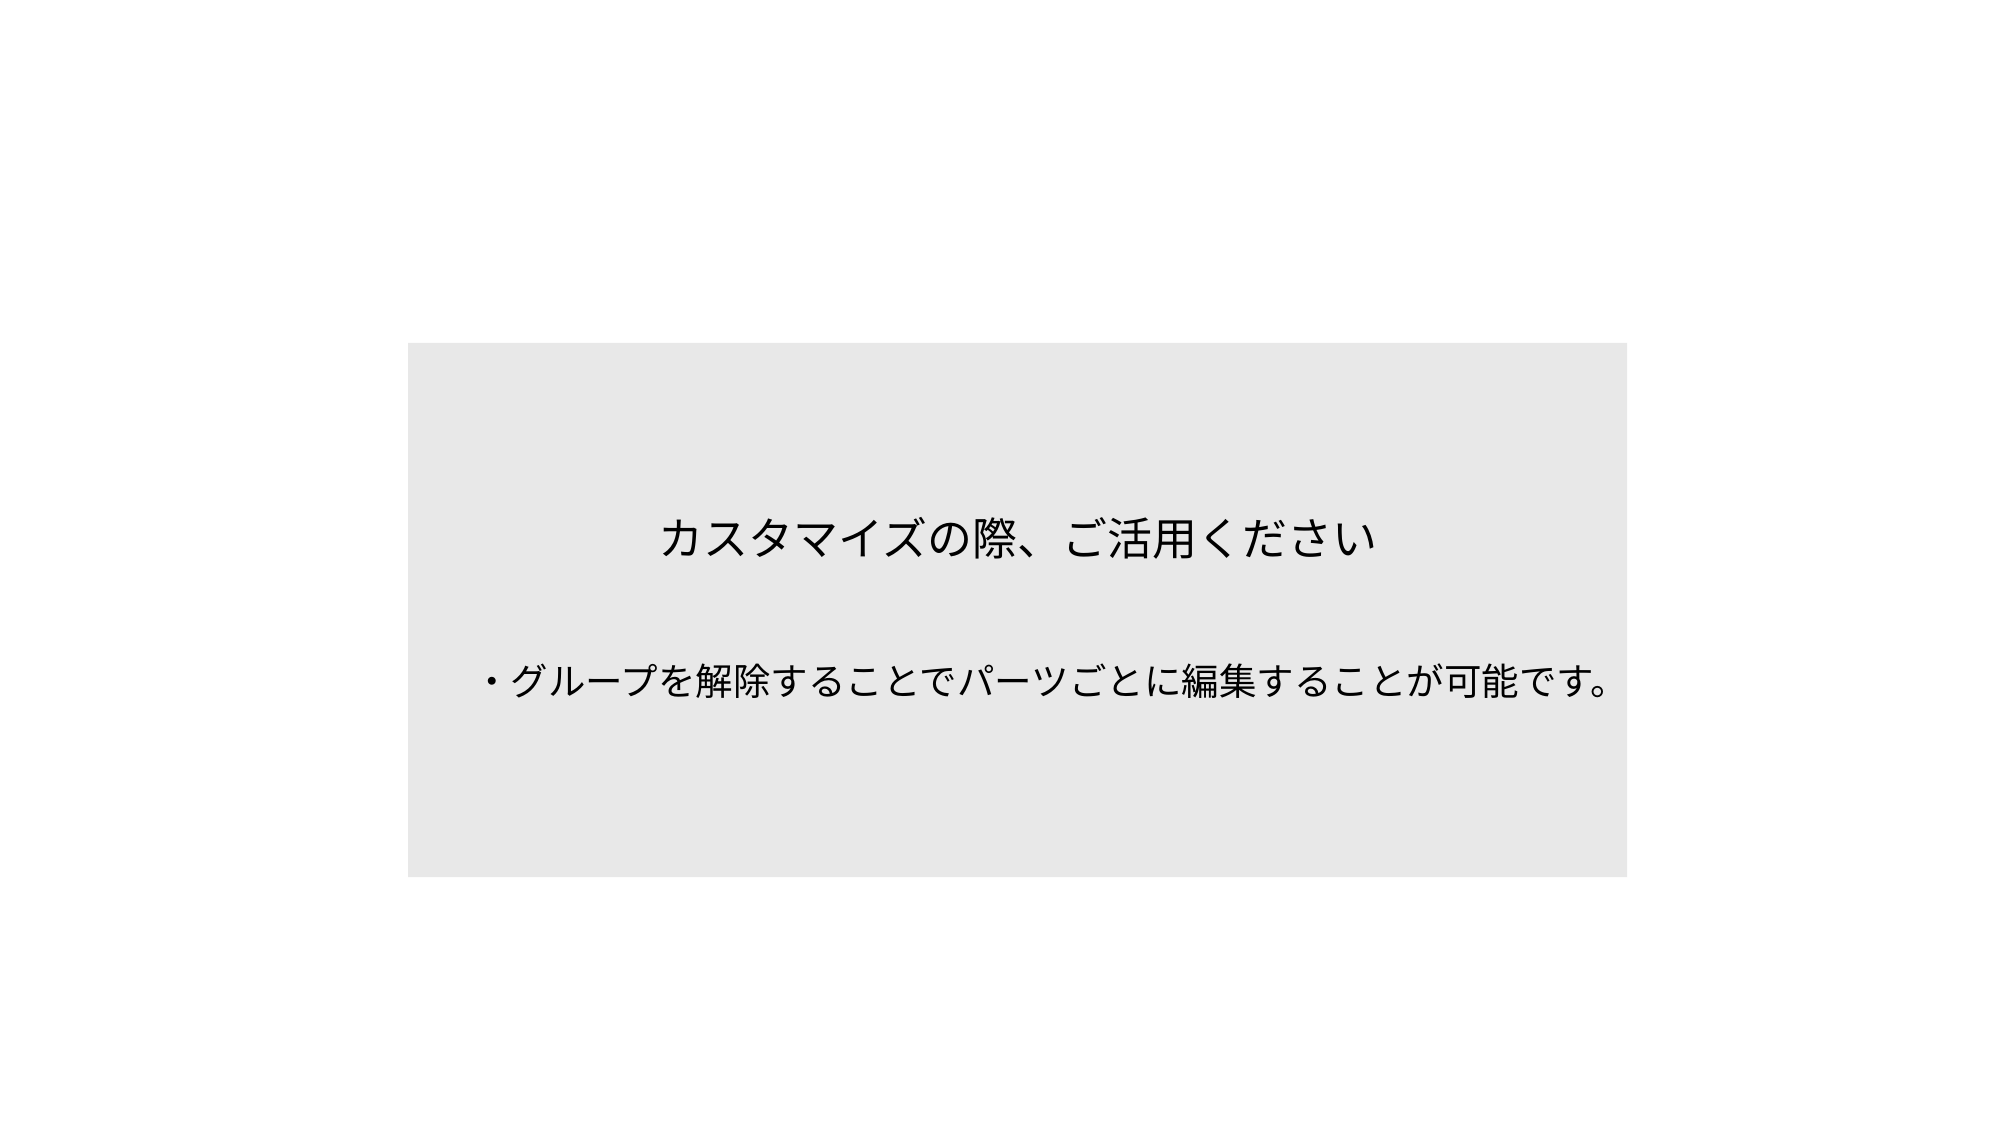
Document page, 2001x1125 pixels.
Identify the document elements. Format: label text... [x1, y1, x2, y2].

text_box カスタマイズの際、ご活用ください ・グループを解除することでパーツごとに編集することが可能です。 [408, 342, 1628, 878]
